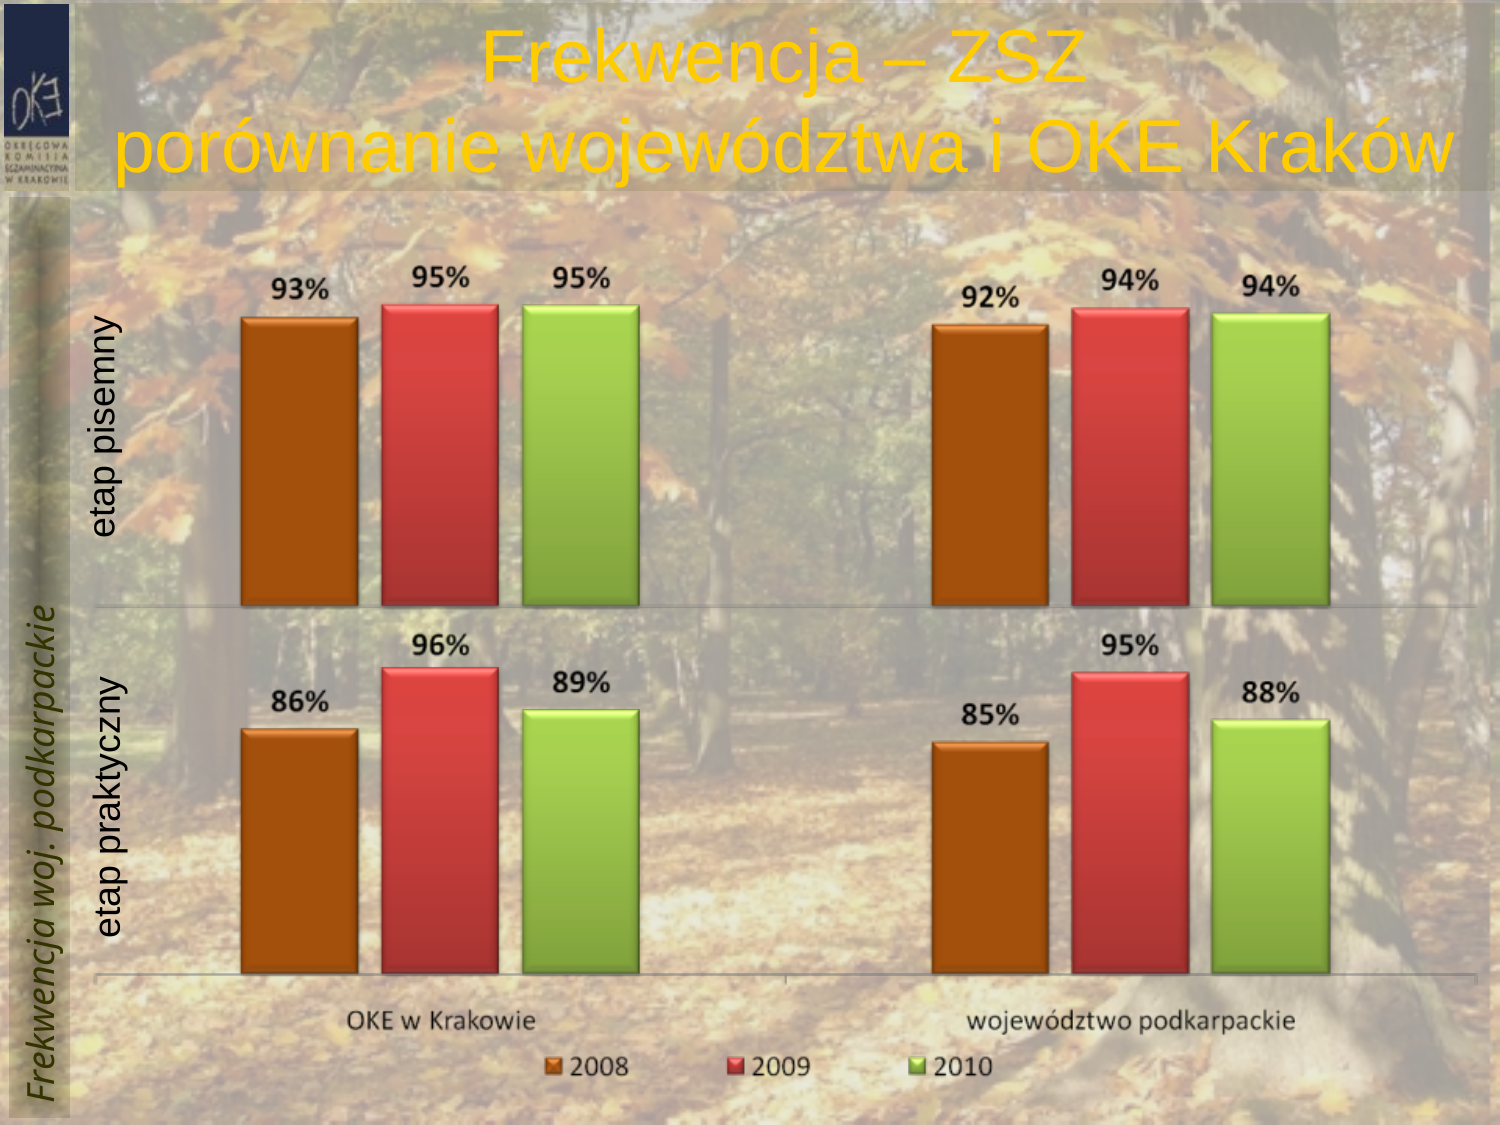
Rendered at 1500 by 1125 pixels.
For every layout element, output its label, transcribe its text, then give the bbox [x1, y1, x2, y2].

picture [66, 239, 1492, 1096]
title Frekwencja – ZSZ porównanie województwa i OKE Kraków [74, 3, 1495, 192]
text_box Frekwencja woj. podkarpackie [9, 197, 70, 1118]
